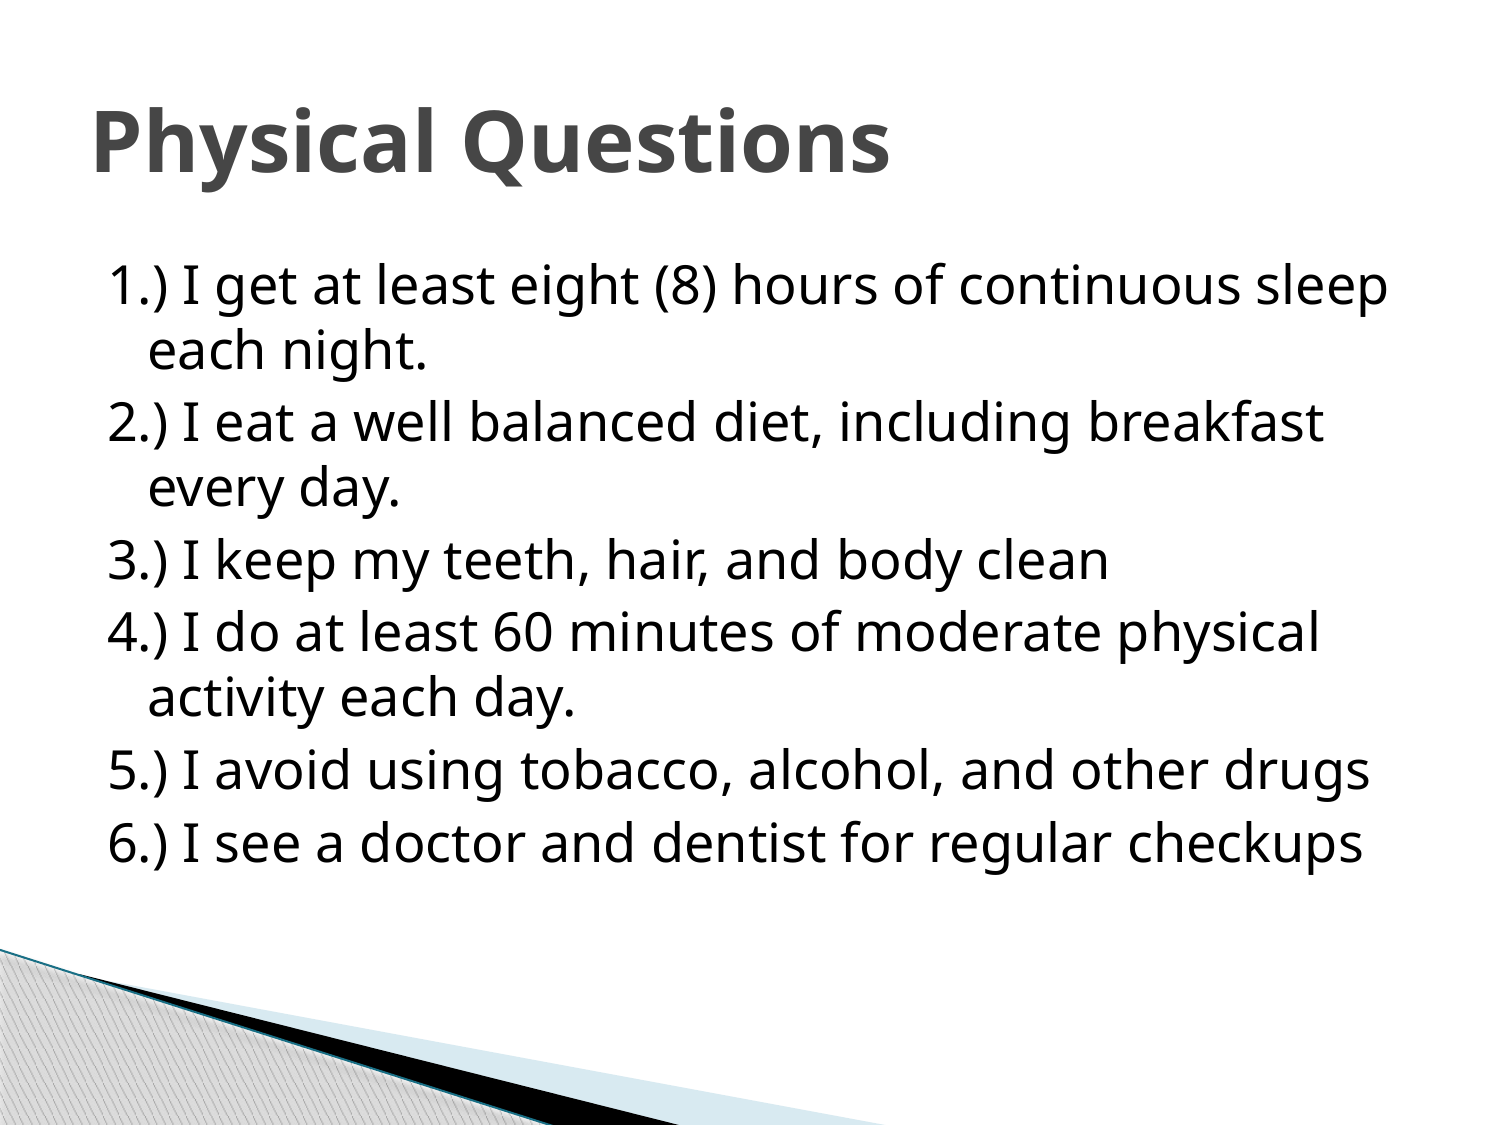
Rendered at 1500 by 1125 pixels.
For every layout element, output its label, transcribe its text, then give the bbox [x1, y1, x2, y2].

list 1.) I get at least eight (8) hours of continuous sleep each night. 2.) I eat a well balanced diet, including breakfast every day. 3.) I keep my teeth, hair, and body clean 4.) I do at least 60 minutes of moderate physical activity each day. 5.) I avoid using tobacco, alcohol, and other drugs 6.) I see a doctor and dentist for regular checkups [75, 243, 1425, 986]
title Physical Questions [75, 45, 1425, 233]
